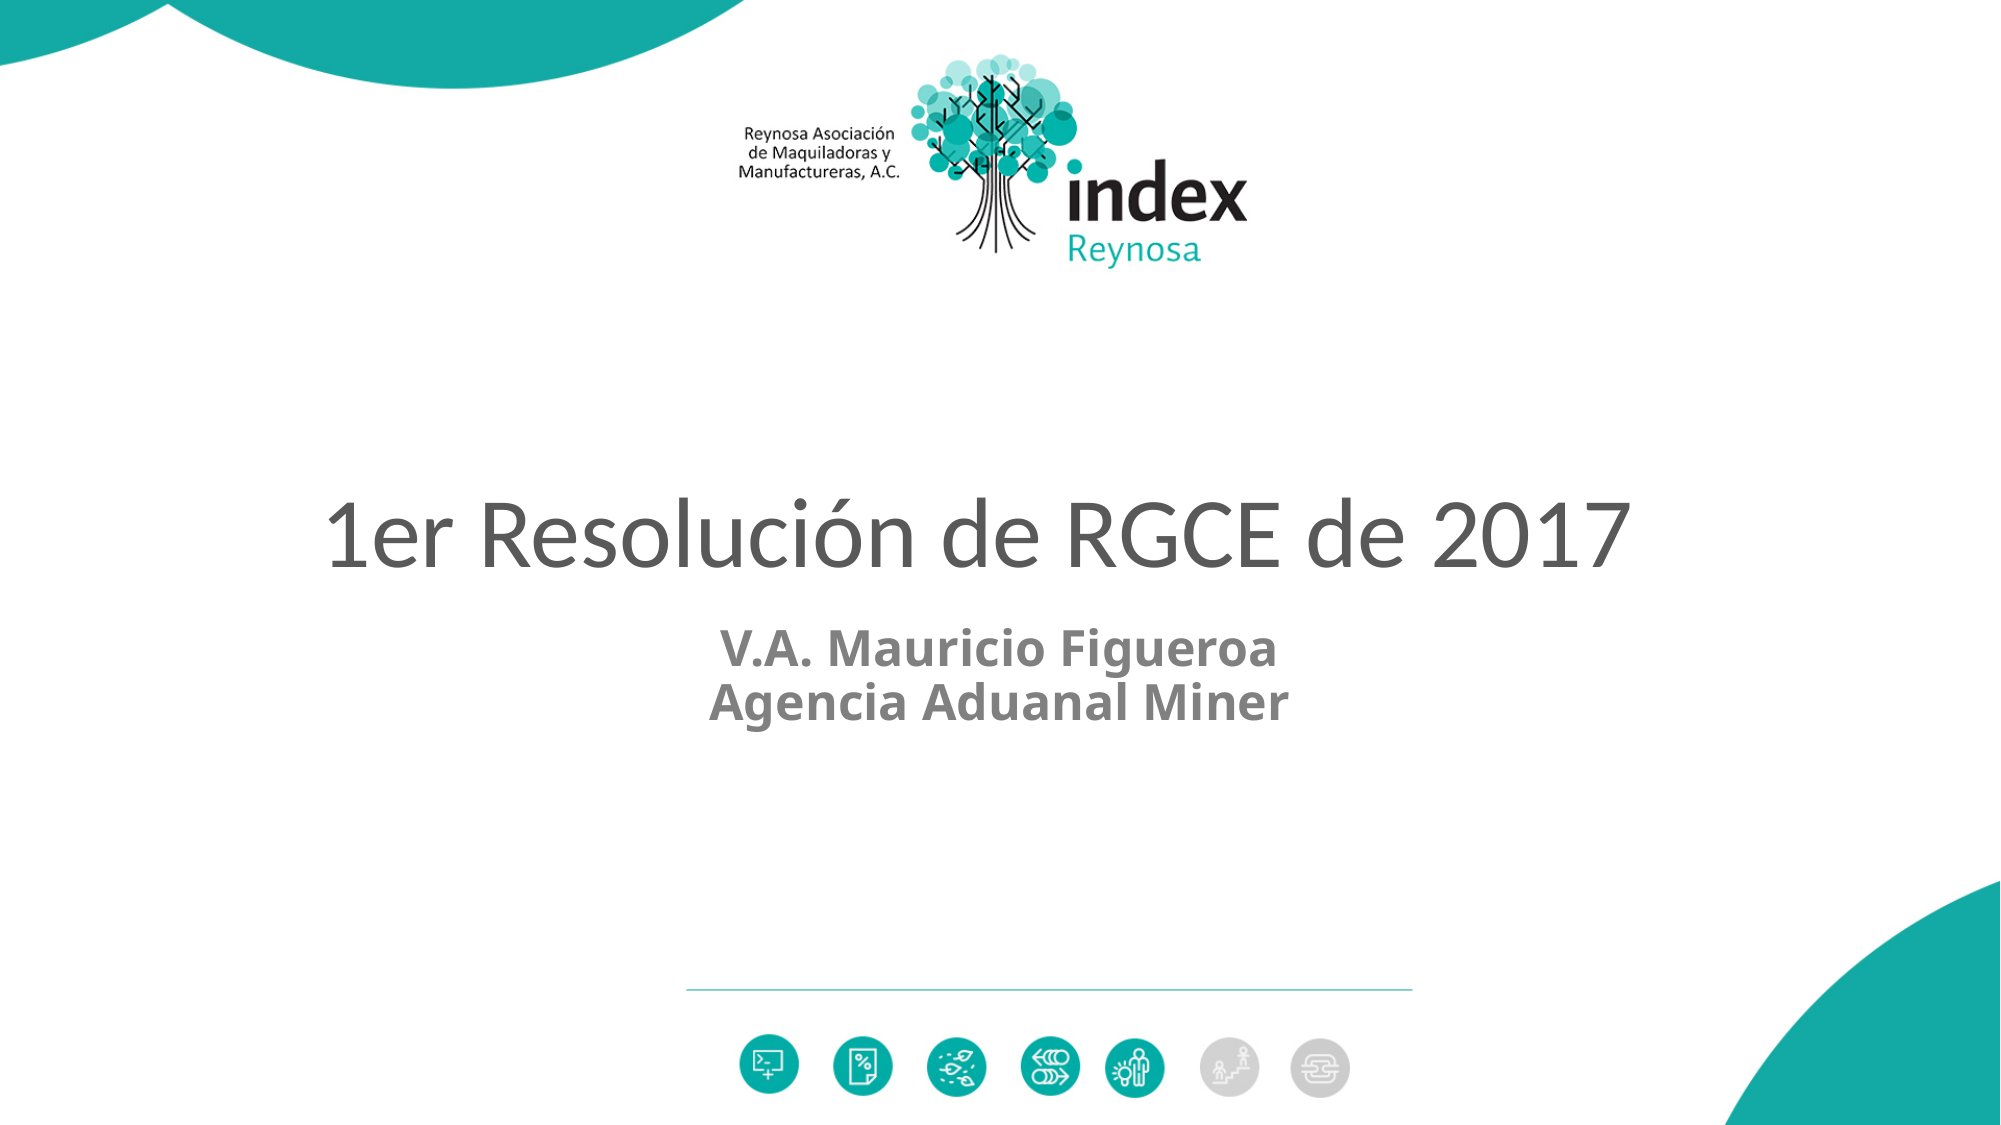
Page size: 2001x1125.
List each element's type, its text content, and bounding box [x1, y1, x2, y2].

subtitle V.A. Mauricio Figueroa Agencia Aduanal Miner [415, 615, 1585, 902]
title 1er Resolución de RGCE de 2017 [249, 205, 1750, 598]
picture [0, 0, 2000, 1125]
